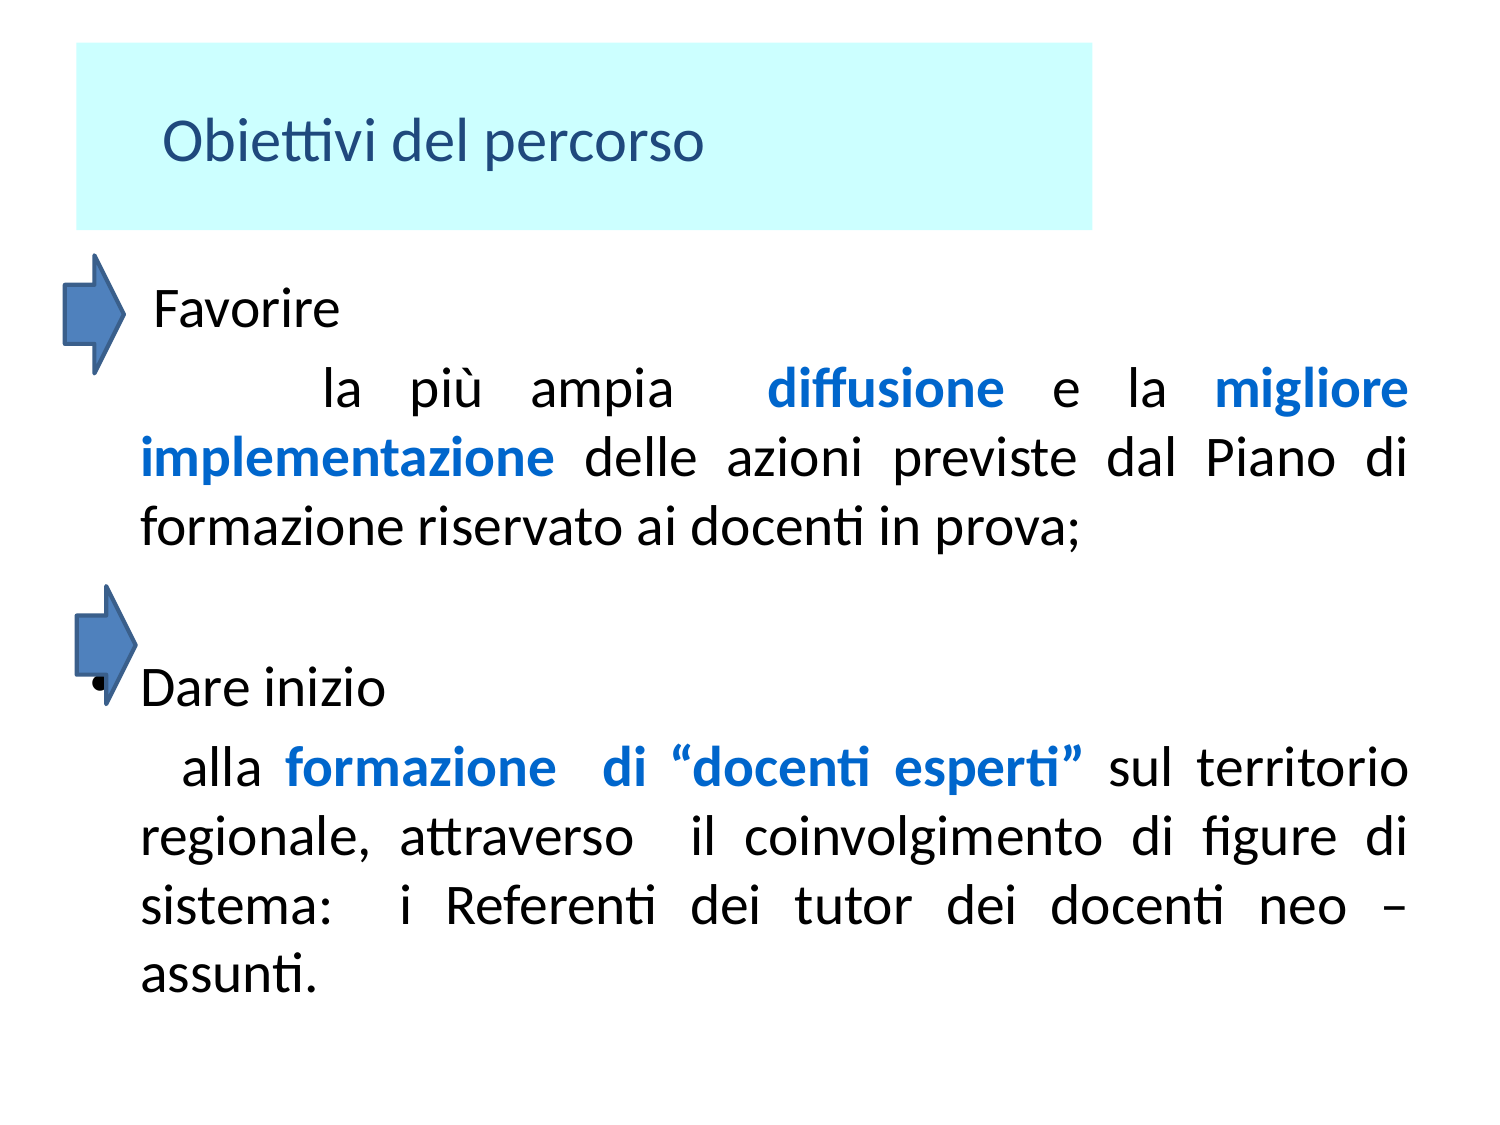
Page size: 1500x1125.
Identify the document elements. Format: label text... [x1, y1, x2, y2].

list Favorire la più ampia diffusione e la migliore implementazione delle azioni previste dal Piano di formazione riservato ai docenti in prova; Dare inizio alla formazione di “docenti esperti” sul territorio regionale, attraverso il coinvolgimento di figure di sistema: i Referenti dei tutor dei docenti neo – assunti. [75, 262, 1425, 1024]
text_box [62, 253, 126, 376]
text_box [74, 584, 138, 707]
text_box Obiettivi del percorso [76, 42, 1093, 231]
